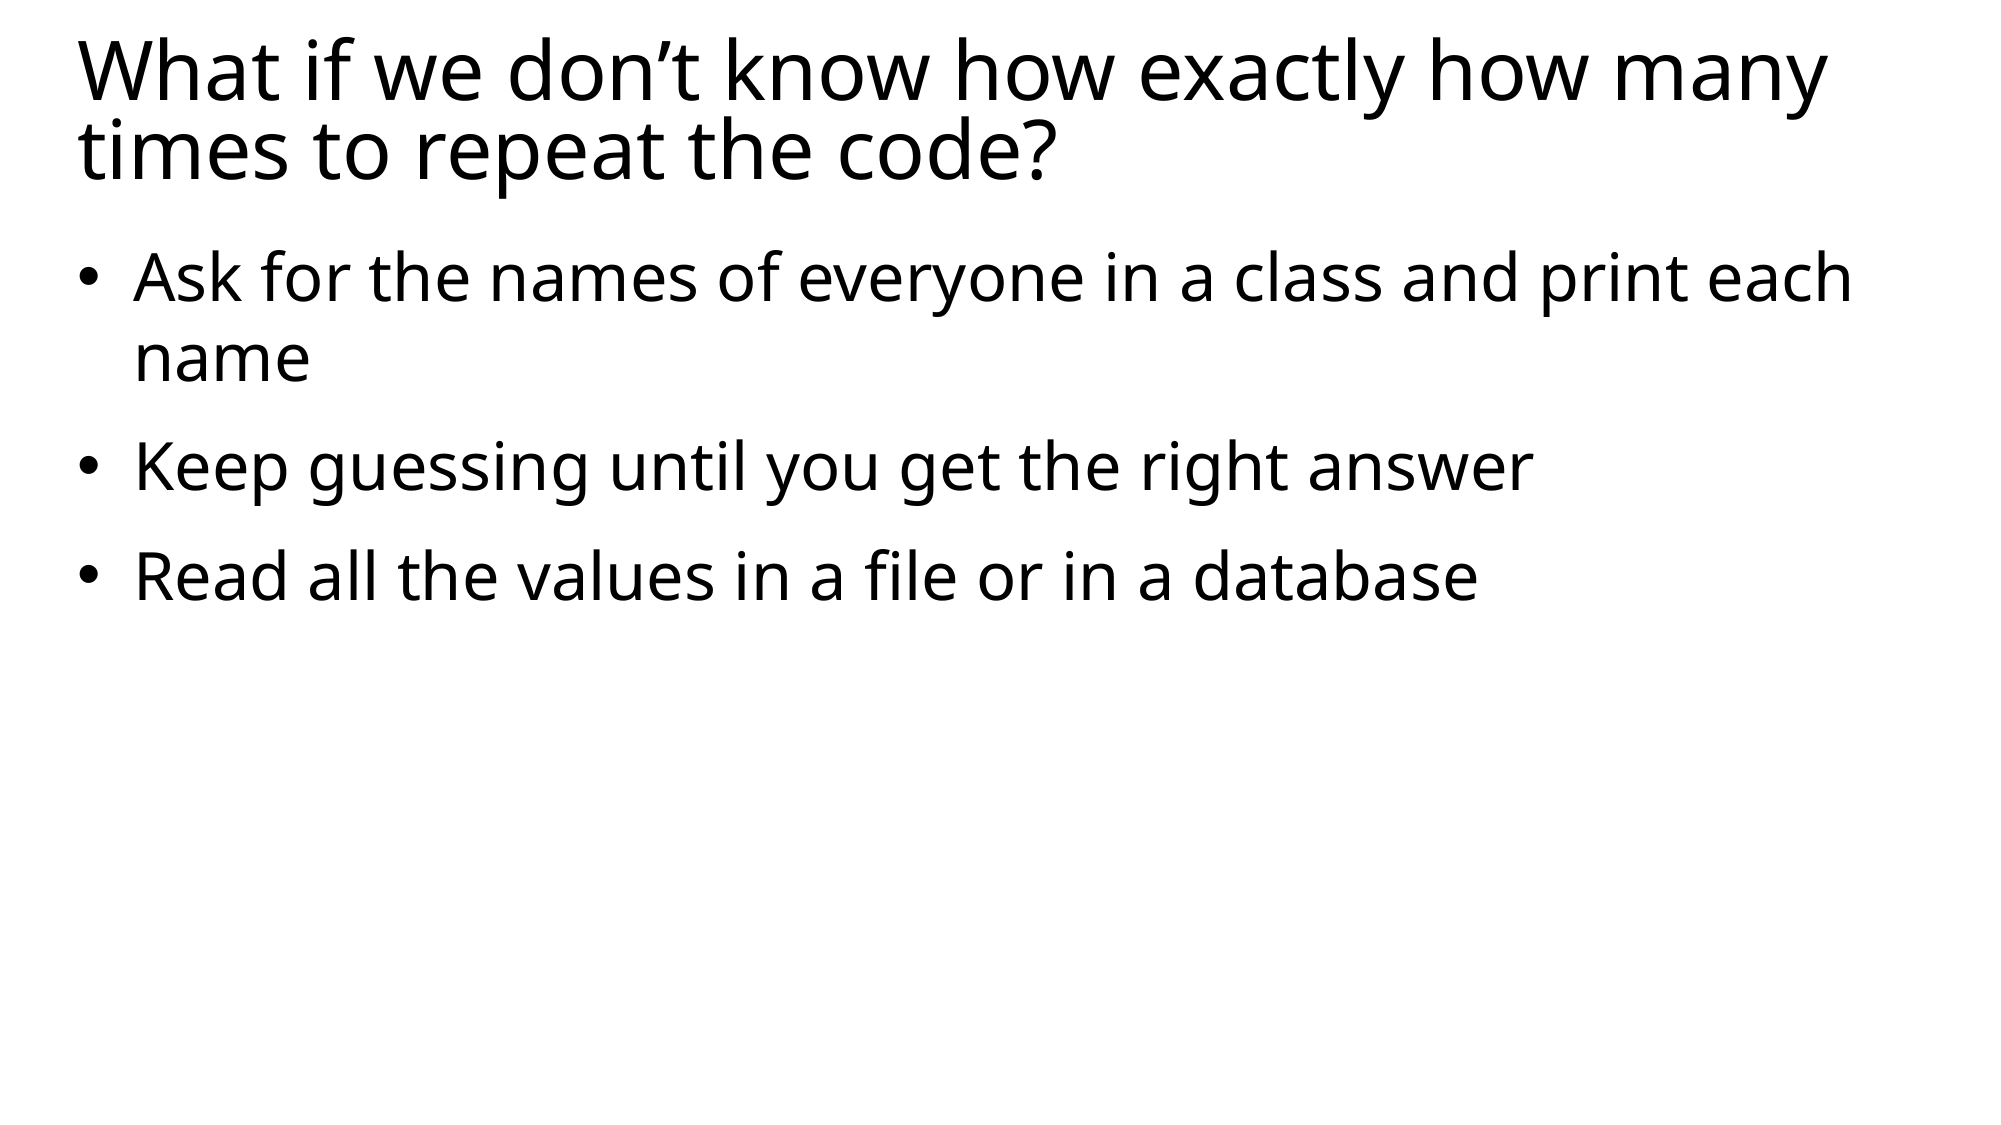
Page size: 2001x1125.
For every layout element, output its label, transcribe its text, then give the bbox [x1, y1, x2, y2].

title What if we don’t know how exactly how many times to repeat the code? [62, 29, 1953, 205]
list Ask for the names of everyone in a class and print each name Keep guessing until you get the right answer Read all the values in a file or in a database [62, 227, 1953, 1096]
